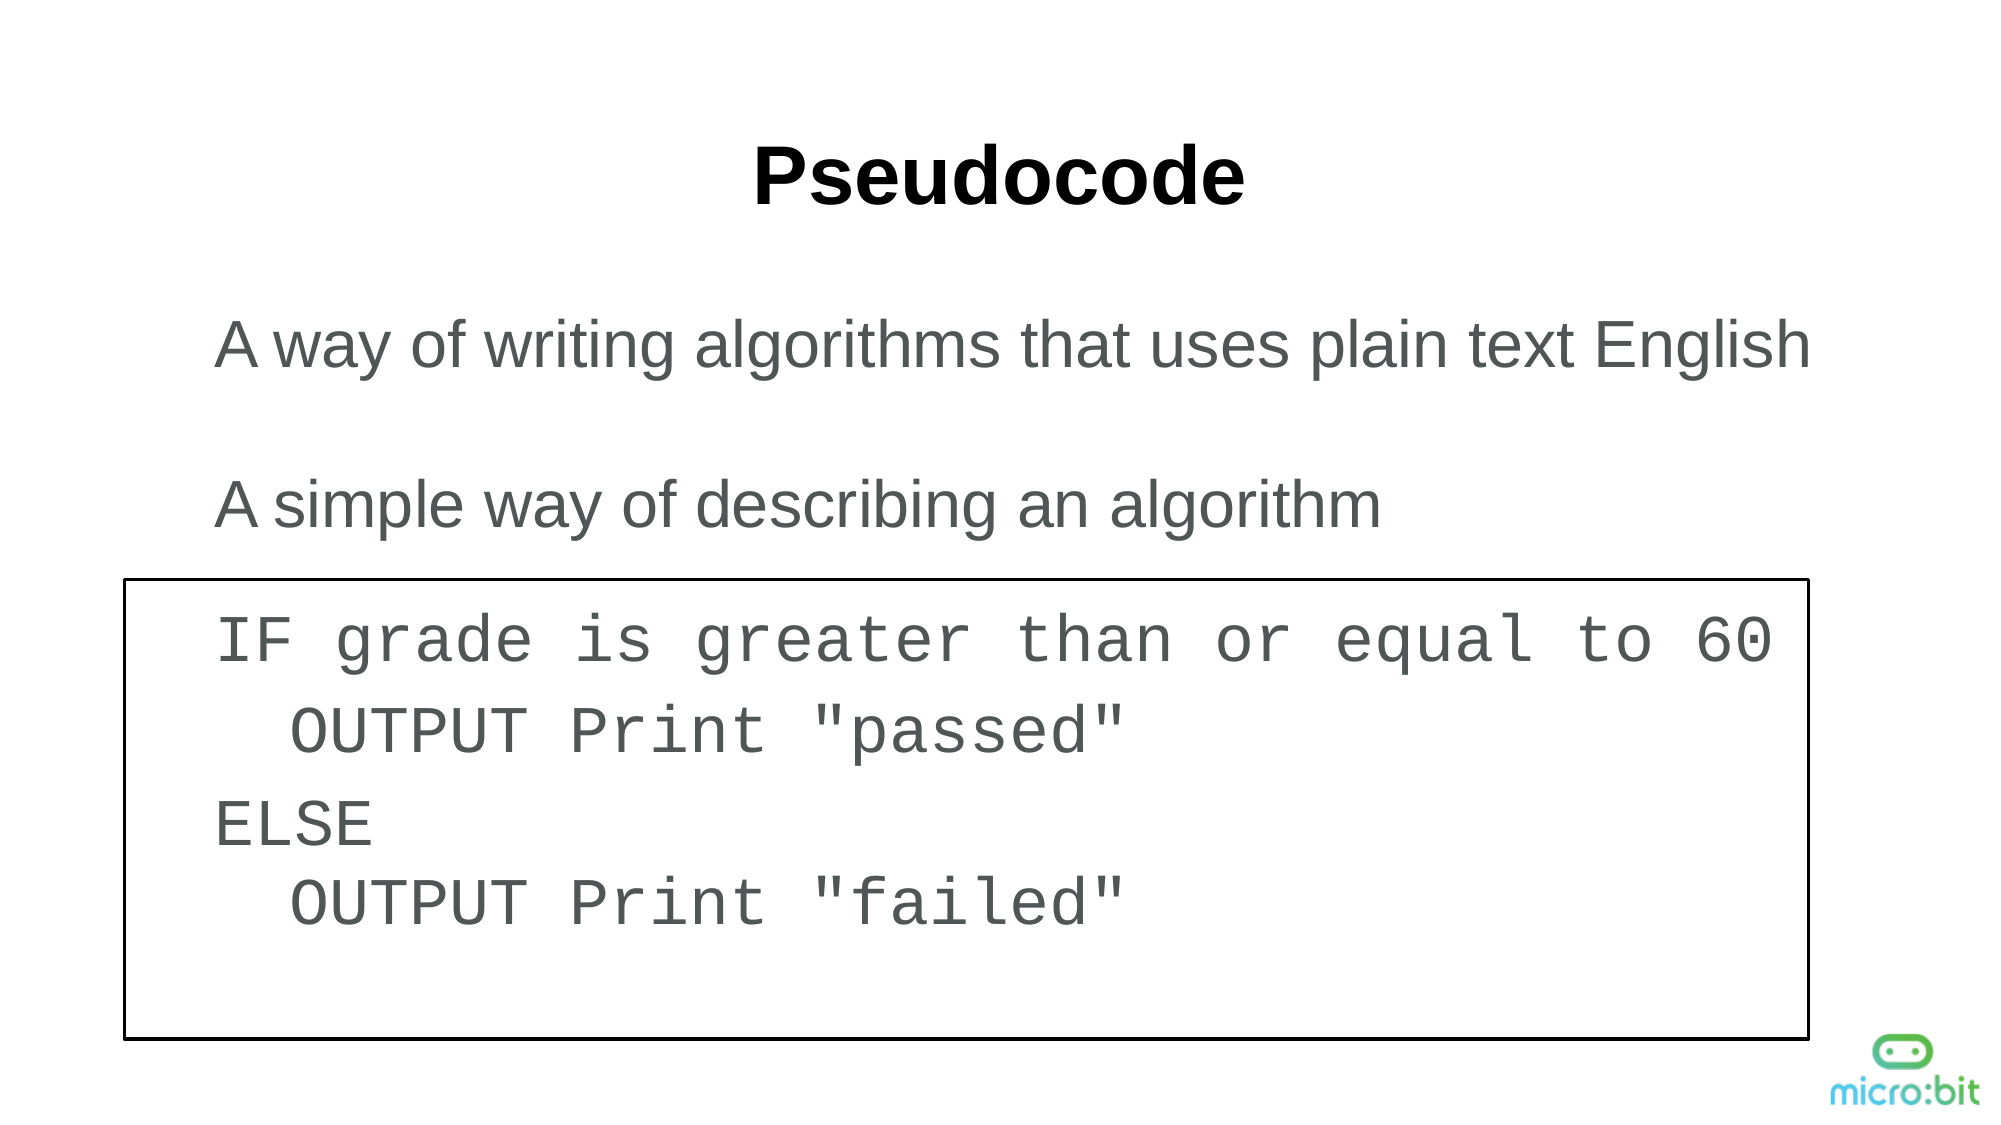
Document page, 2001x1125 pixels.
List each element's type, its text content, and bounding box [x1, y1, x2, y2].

text_box IF grade is greater than or equal to 60 OUTPUT Print "passed" ELSE OUTPUT Print "failed" [124, 579, 1809, 1039]
picture [1830, 1029, 1980, 1106]
text_box Pseudocode A way of writing algorithms that uses plain text English A simple way of describing an algorithm [124, 0, 1876, 691]
